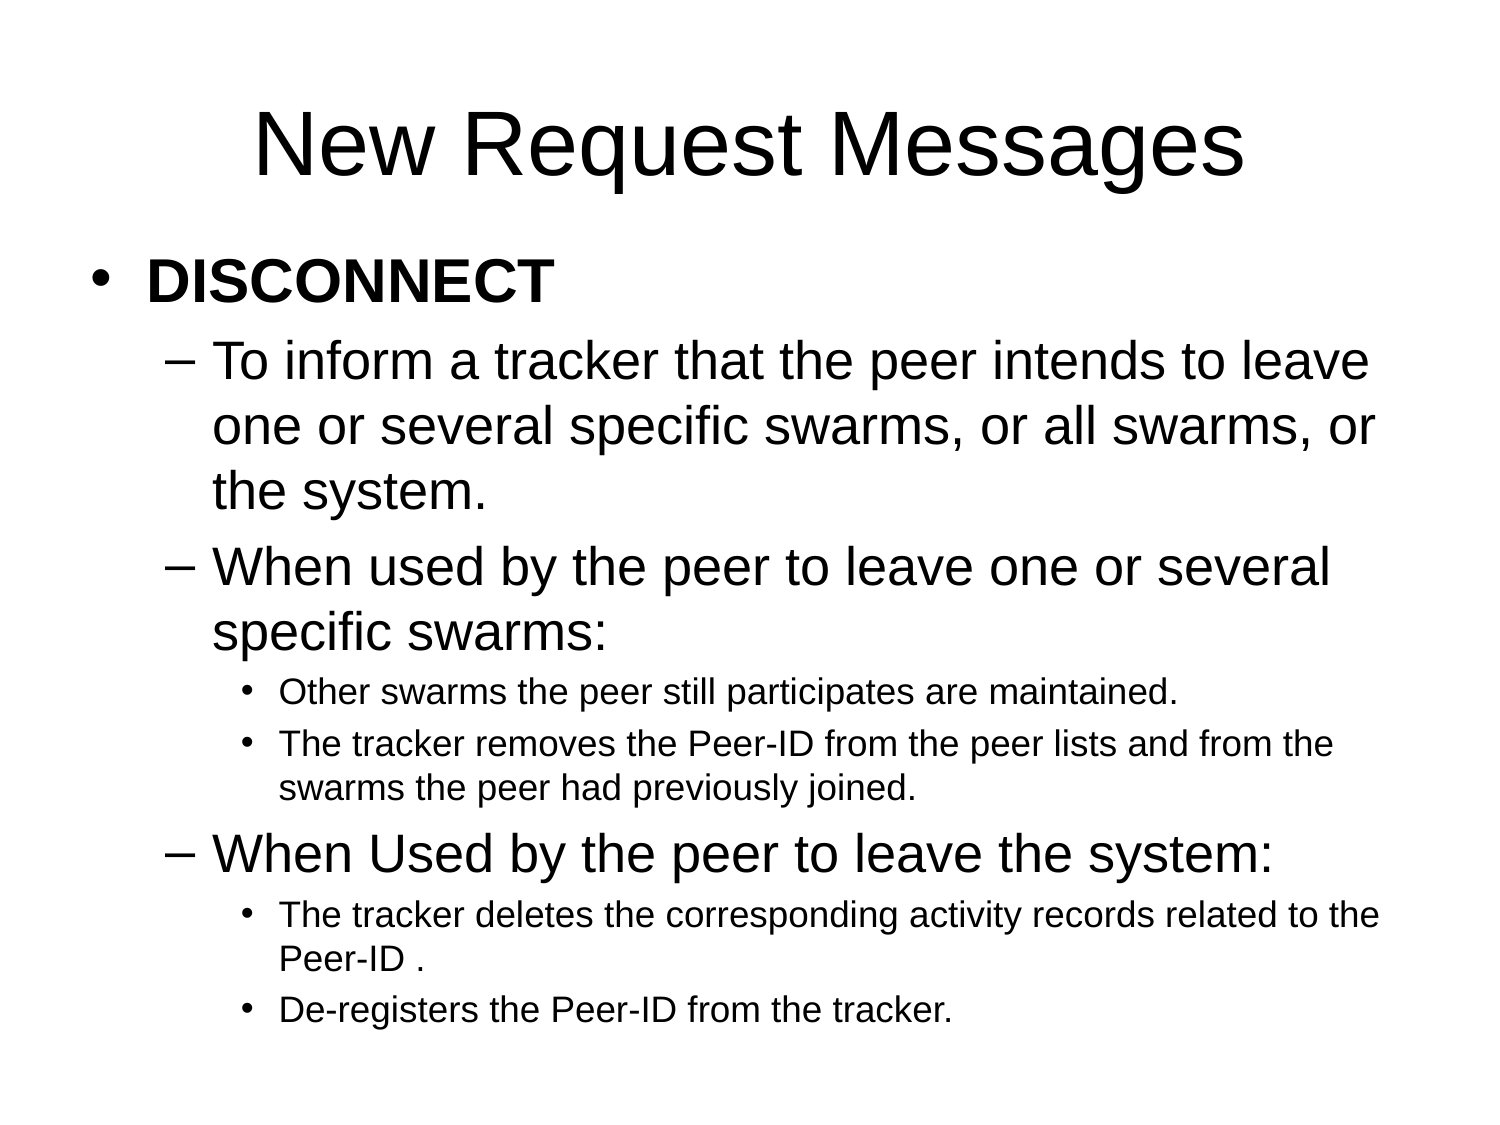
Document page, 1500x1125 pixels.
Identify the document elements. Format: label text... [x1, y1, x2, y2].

title New Request Messages [75, 45, 1425, 232]
list DISCONNECT To inform a tracker that the peer intends to leave one or several specific swarms, or all swarms, or the system. When used by the peer to leave one or several specific swarms: Other swarms the peer still participates are maintained. The tracker removes the Peer-ID from the peer lists and from the swarms the peer had previously joined. When Used by the peer to leave the system: The tracker deletes the corresponding activity records related to the Peer-ID . De-registers the Peer-ID from the tracker. [75, 232, 1425, 1041]
